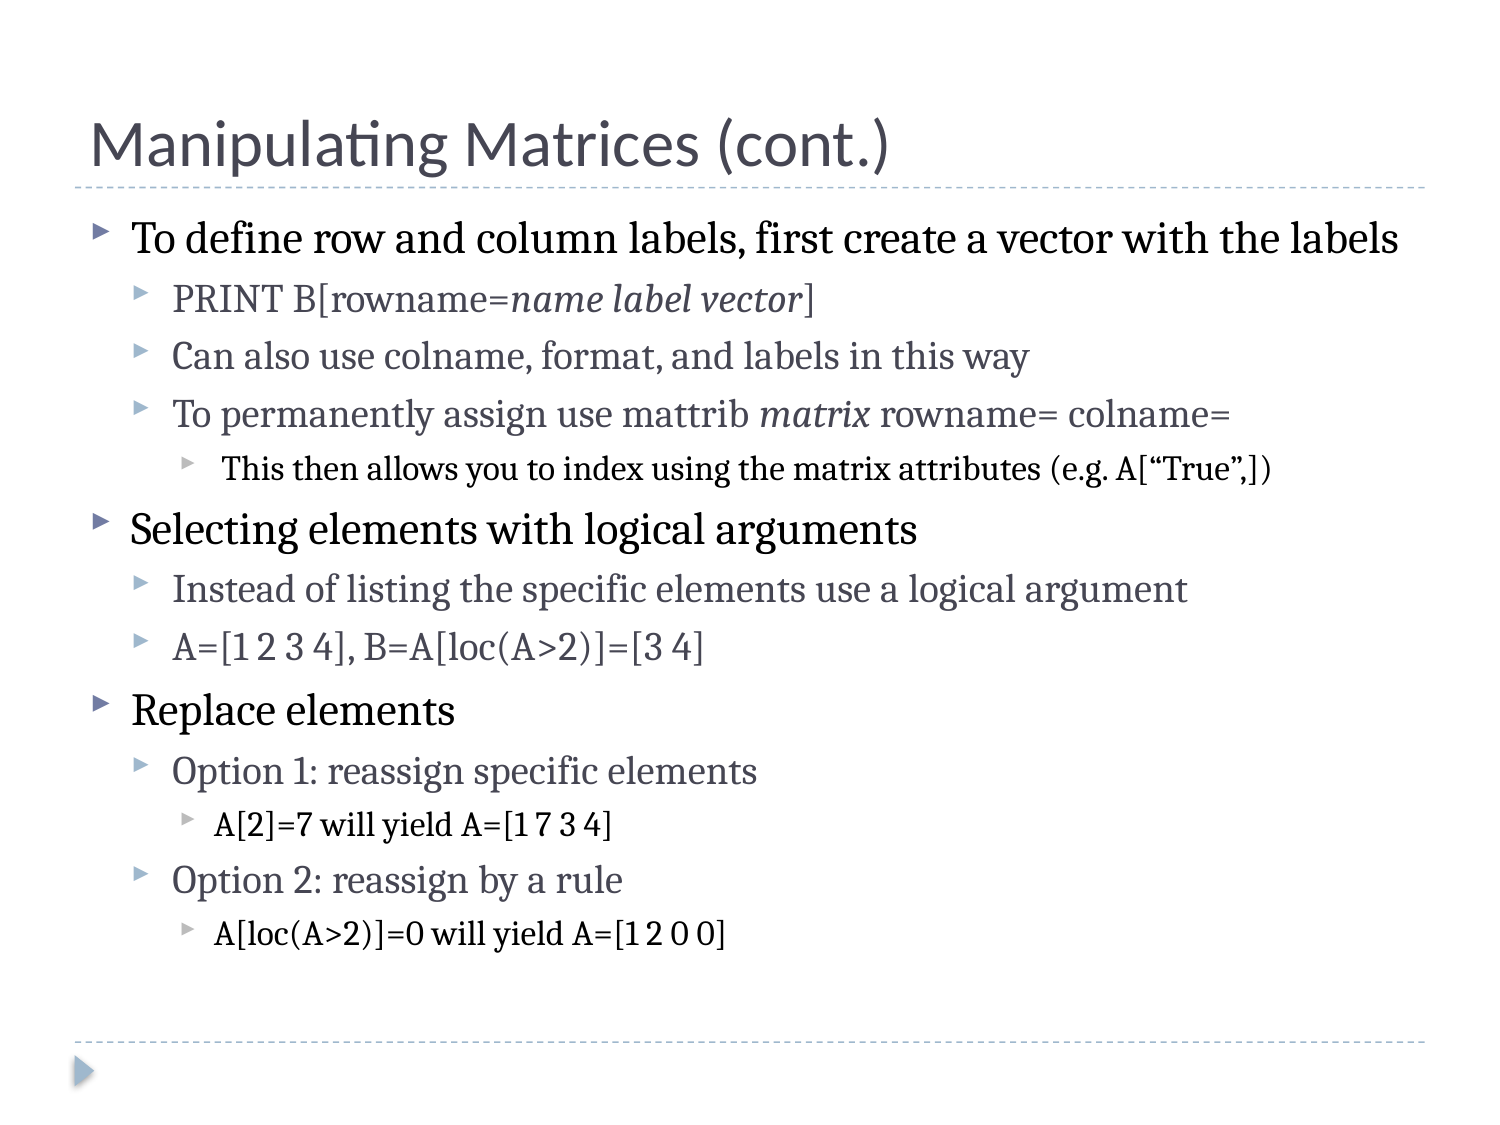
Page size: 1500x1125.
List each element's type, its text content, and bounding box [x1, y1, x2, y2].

list To define row and column labels, first create a vector with the labels PRINT B[rowname=name label vector] Can also use colname, format, and labels in this way To permanently assign use mattrib matrix rowname= colname= This then allows you to index using the matrix attributes (e.g. A[“True”,]) Selecting elements with logical arguments Instead of listing the specific elements use a logical argument A=[1 2 3 4], B=A[loc(A>2)]=[3 4] Replace elements Option 1: reassign specific elements A[2]=7 will yield A=[1 7 3 4] Option 2: reassign by a rule A[loc(A>2)]=0 will yield A=[1 2 0 0] [75, 200, 1425, 1010]
title Manipulating Matrices (cont.) [75, 24, 1425, 188]
